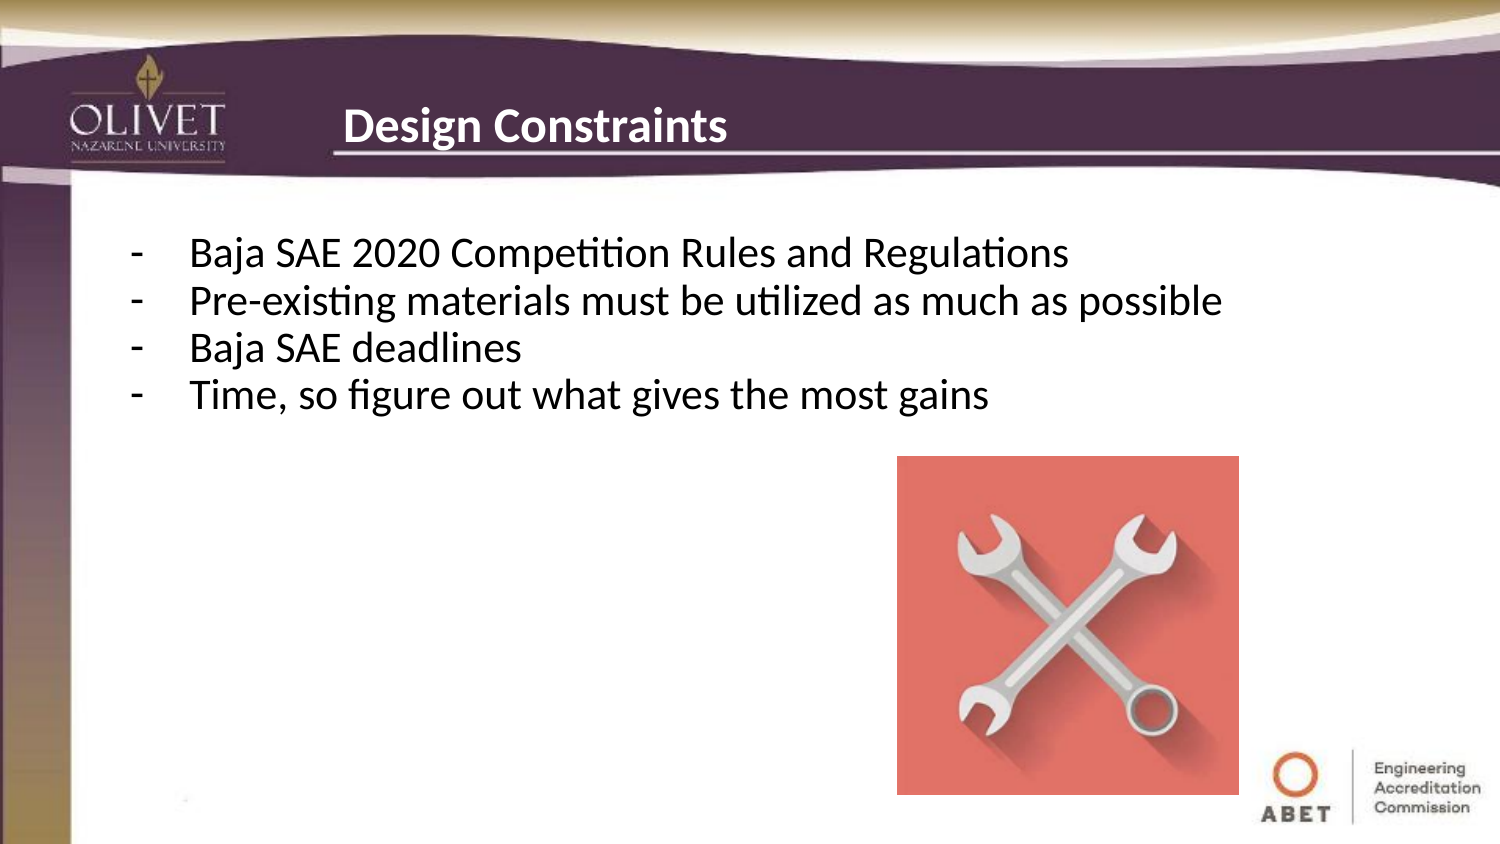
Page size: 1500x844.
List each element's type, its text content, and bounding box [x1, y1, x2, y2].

title Design Constraints [331, 44, 1397, 208]
picture [0, 0, 1500, 844]
list Baja SAE 2020 Competition Rules and Regulations Pre-existing materials must be utilized as much as possible Baja SAE deadlines Time, so figure out what gives the most gains [103, 224, 1397, 760]
